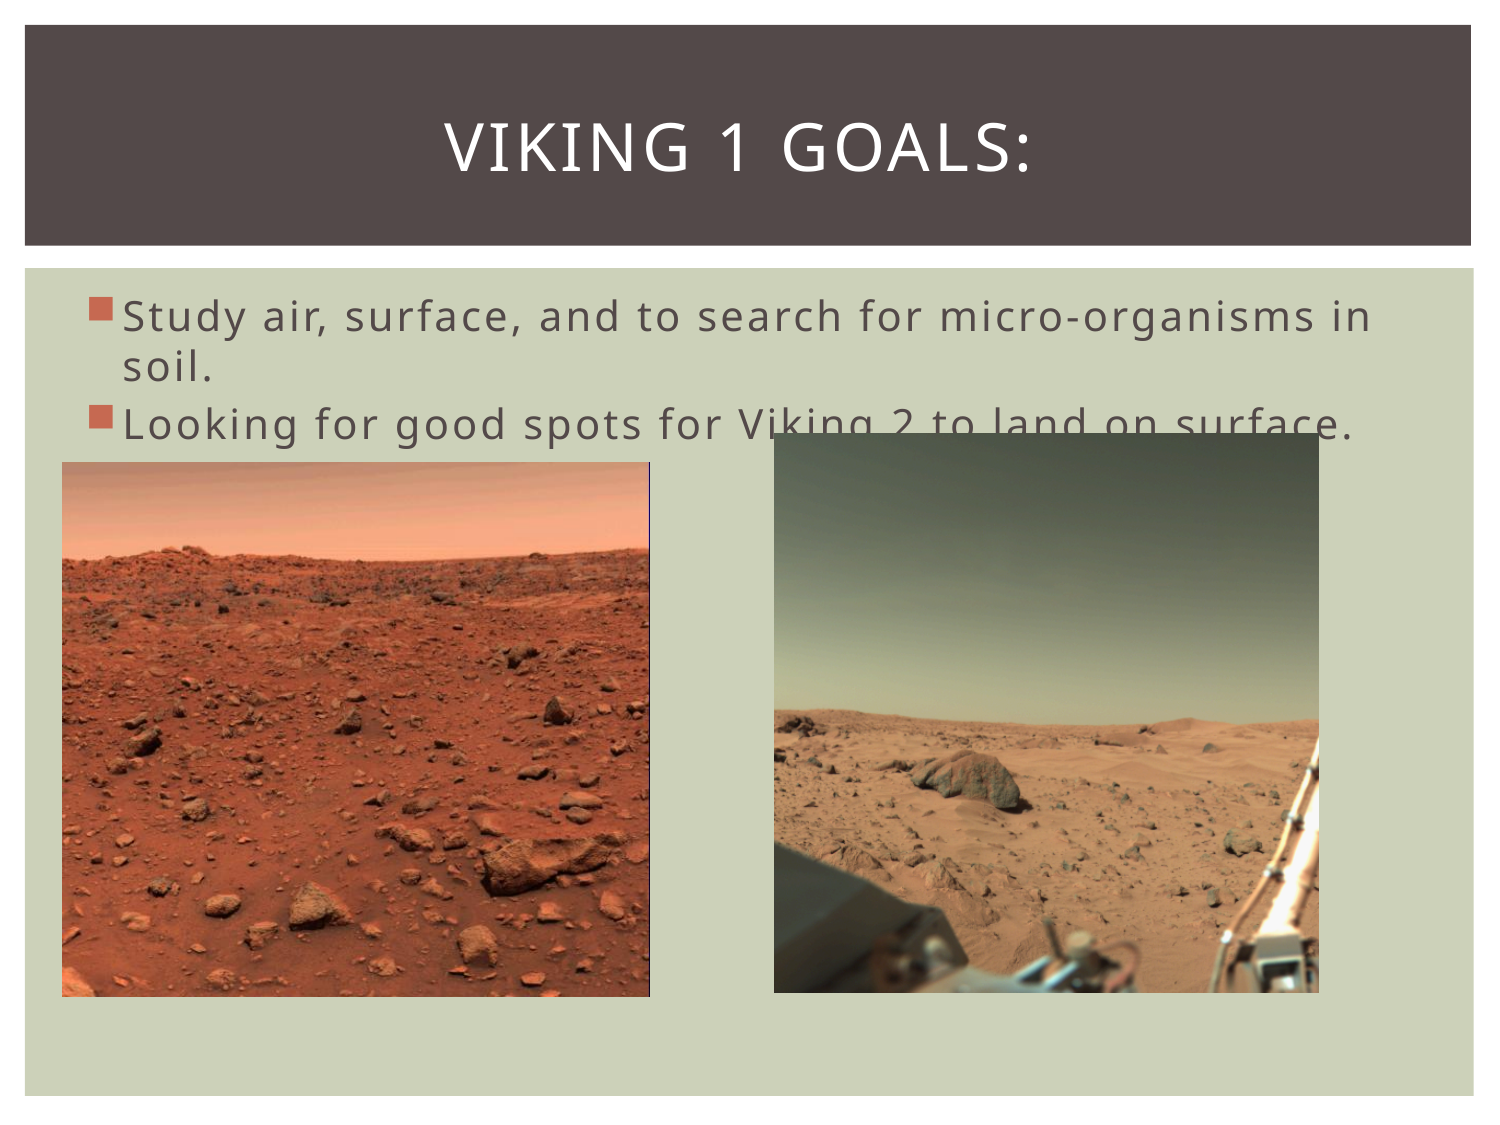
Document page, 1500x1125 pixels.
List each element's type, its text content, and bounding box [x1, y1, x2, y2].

title Viking 1 Goals: [62, 58, 1438, 232]
list Study air, surface, and to search for micro-organisms in soil. Looking for good spots for Viking 2 to land on surface. [62, 281, 1442, 1005]
picture [62, 462, 651, 998]
picture [774, 432, 1319, 993]
